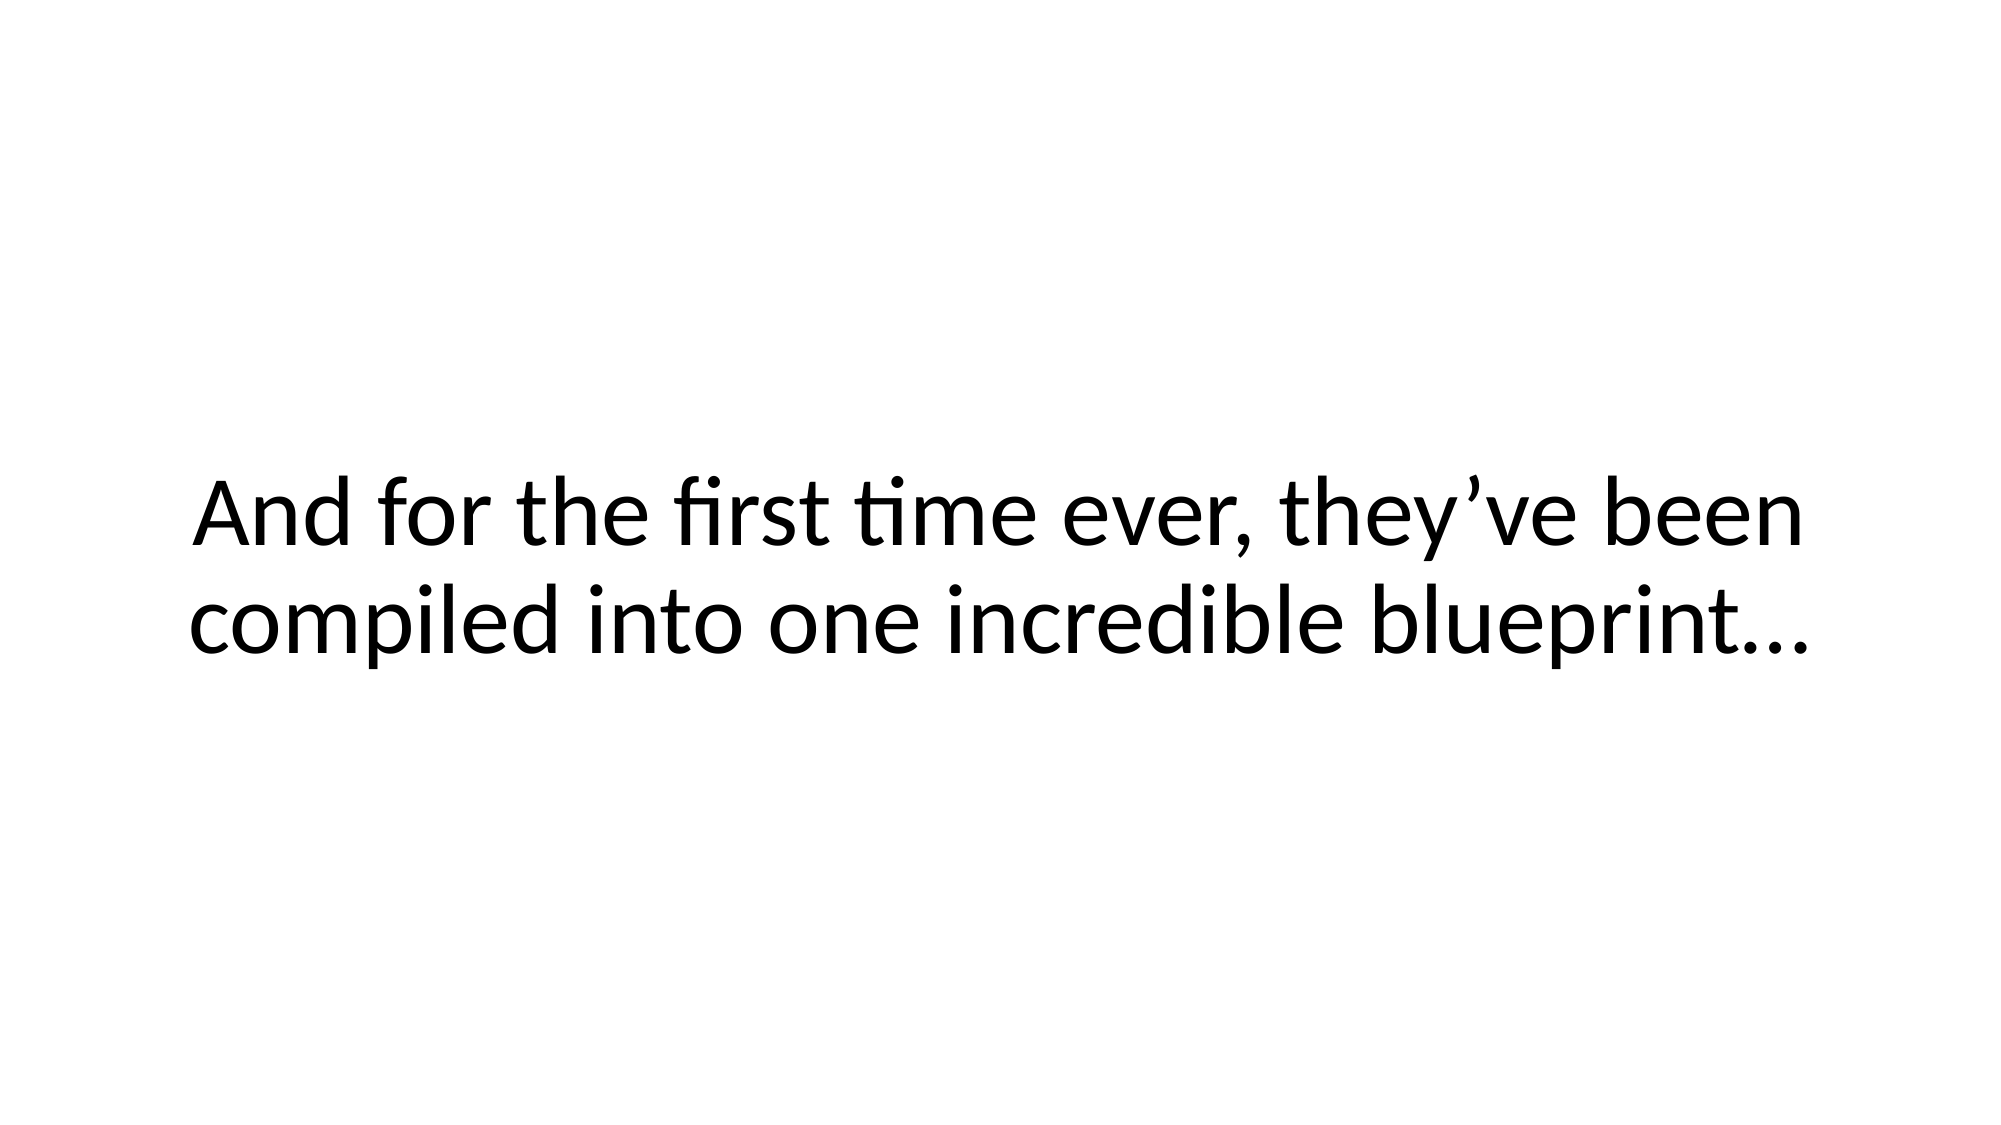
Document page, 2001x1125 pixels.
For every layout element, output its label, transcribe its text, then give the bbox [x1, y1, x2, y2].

list And for the first time ever, they’ve been compiled into one incredible blueprint… [137, 451, 1863, 1019]
